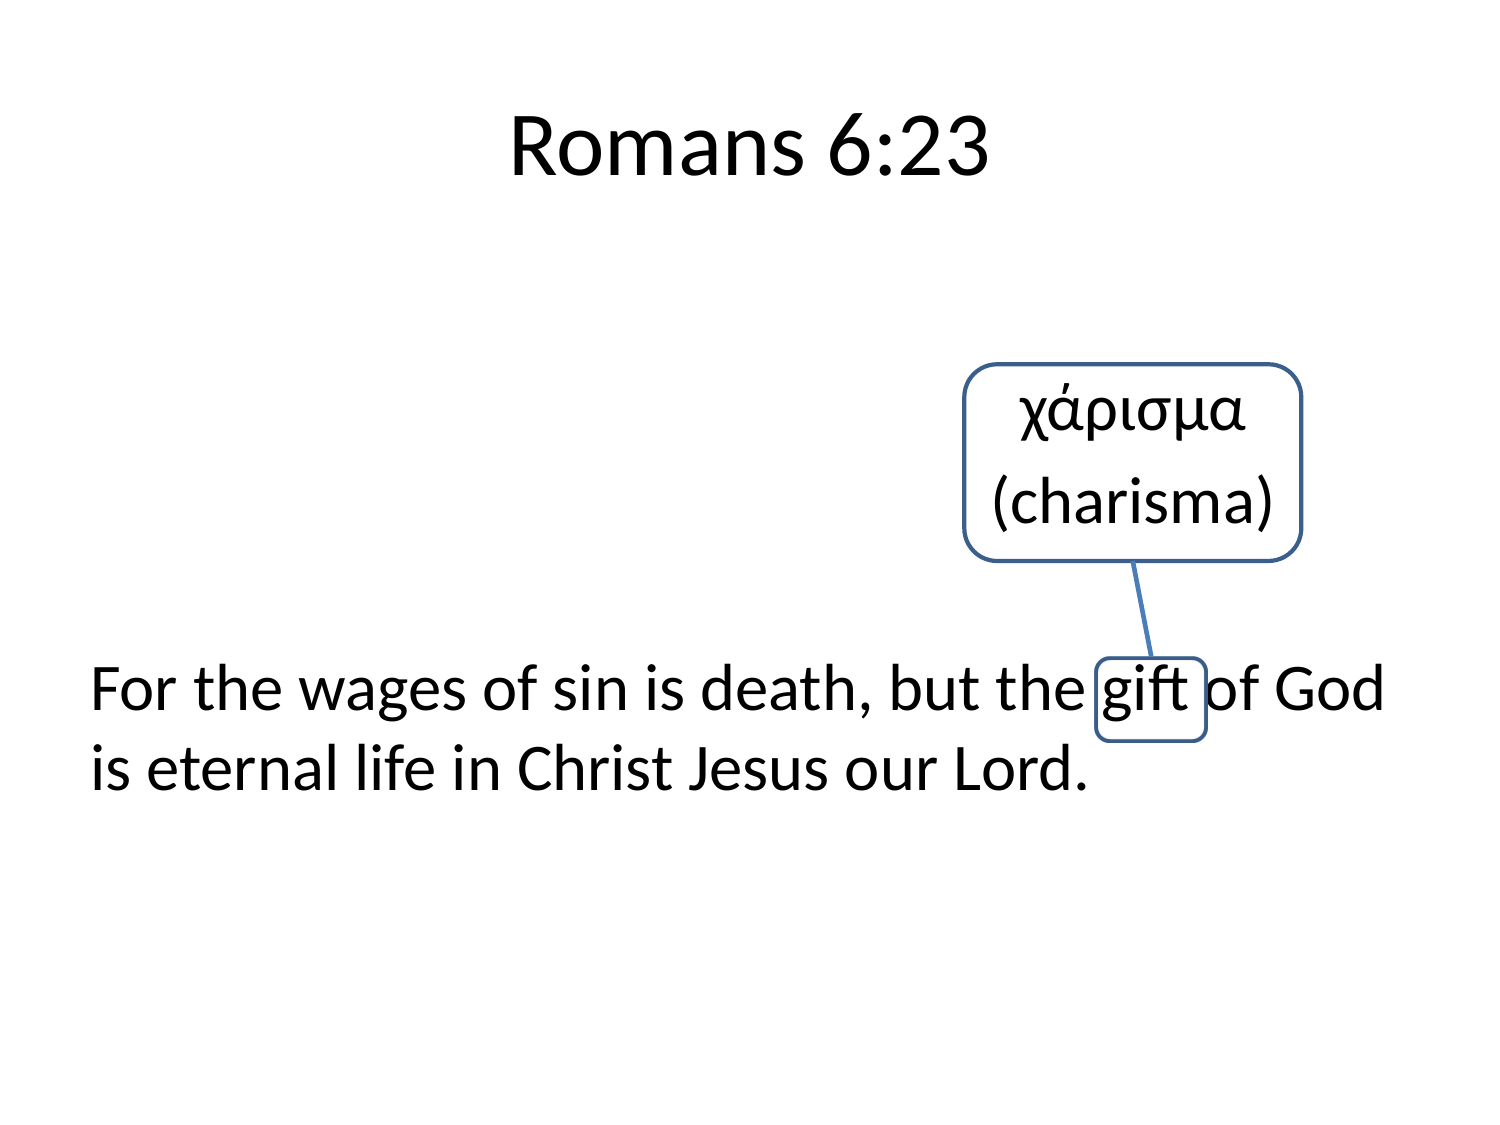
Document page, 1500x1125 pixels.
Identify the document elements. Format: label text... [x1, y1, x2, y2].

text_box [1132, 560, 1152, 657]
list χάρισμα (charisma) For the wages of sin is death, but the gift of God is eternal life in Christ Jesus our Lord. [75, 262, 1425, 1005]
picture [1094, 656, 1208, 743]
title Romans 6:23 [75, 45, 1425, 233]
text_box [962, 362, 1304, 564]
